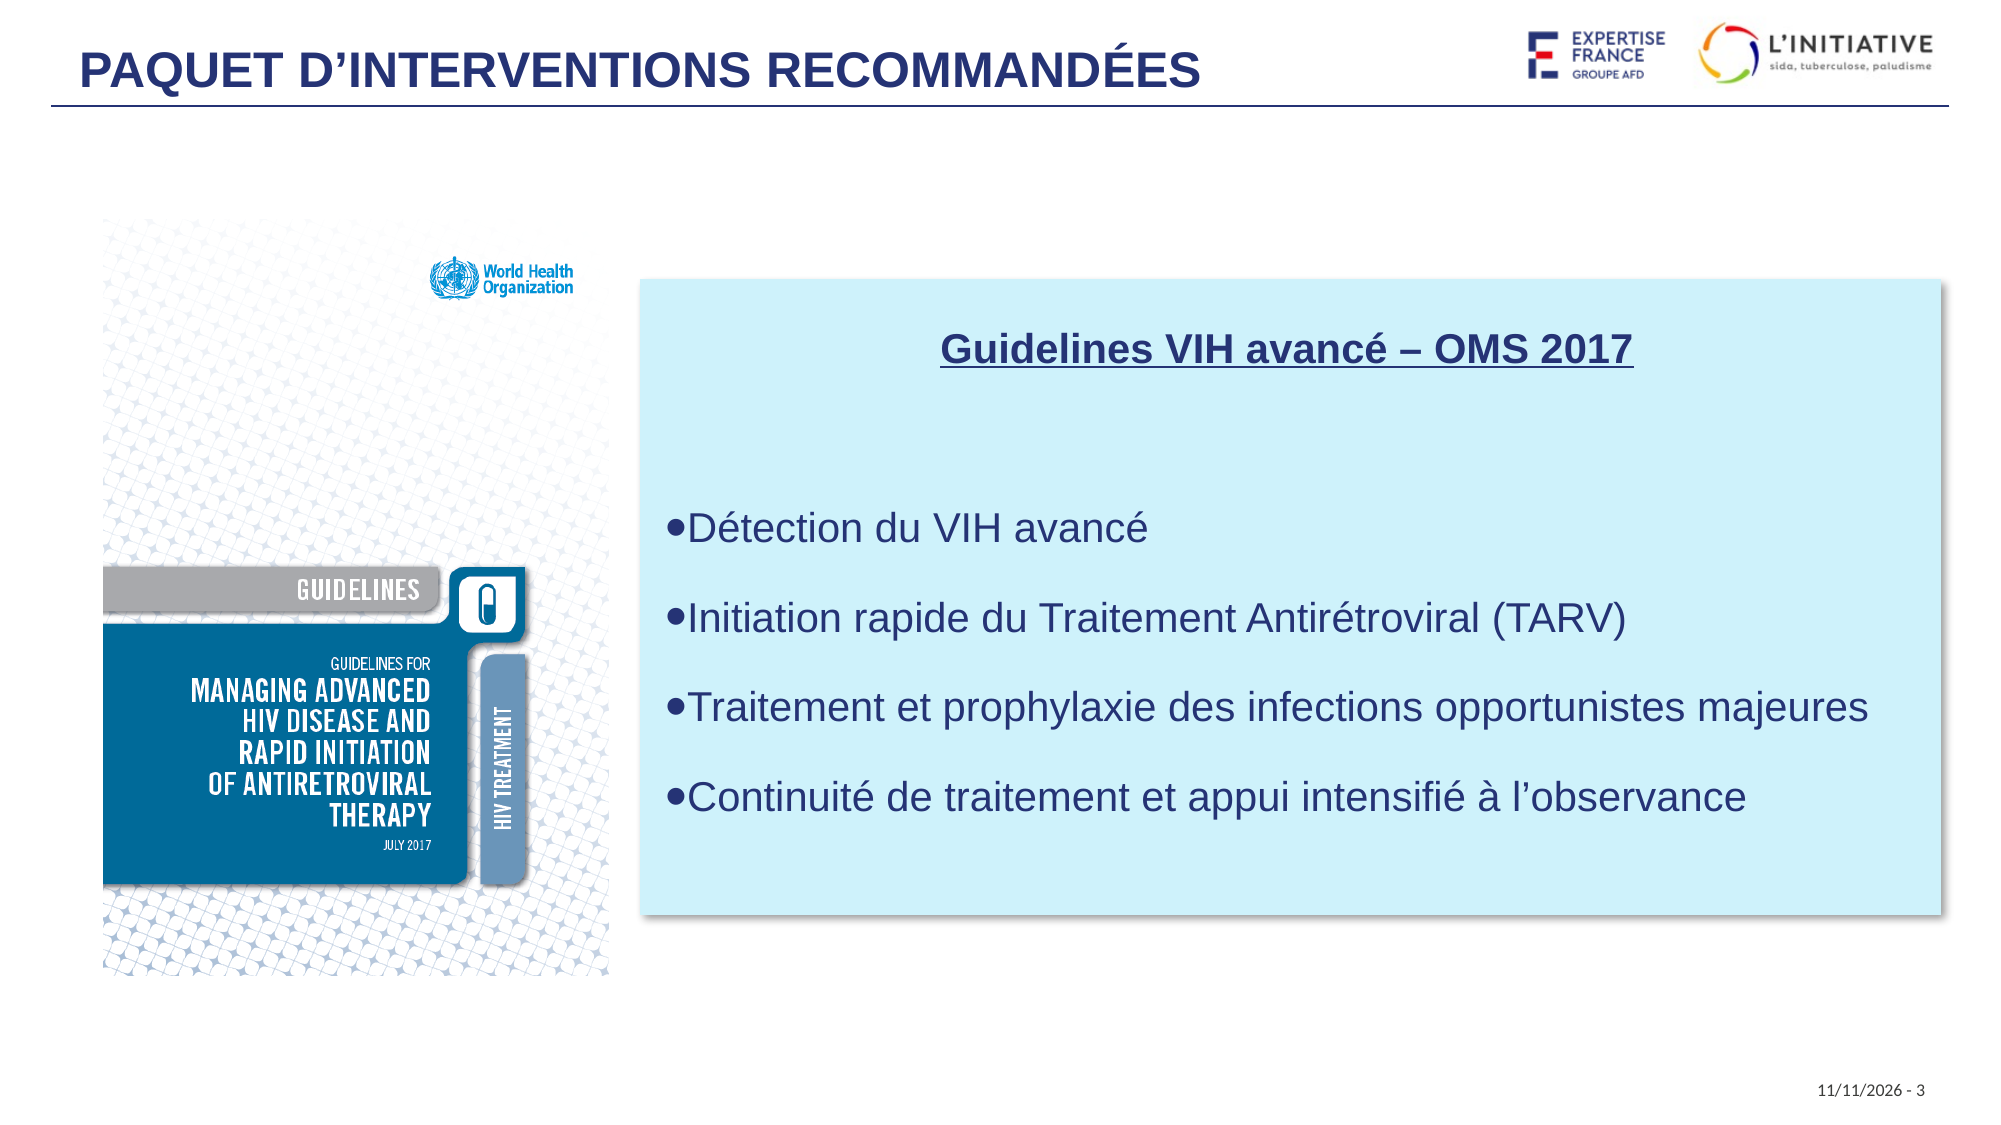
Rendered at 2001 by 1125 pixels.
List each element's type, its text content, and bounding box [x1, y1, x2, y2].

picture [391, 773, 402, 794]
picture [460, 577, 515, 632]
picture [255, 741, 267, 763]
picture [403, 710, 413, 731]
picture [418, 741, 423, 763]
picture [210, 773, 221, 794]
picture [272, 741, 282, 763]
picture [387, 710, 398, 731]
picture [388, 804, 400, 826]
picture [316, 679, 327, 701]
picture [242, 679, 253, 701]
picture [289, 710, 299, 731]
picture [274, 773, 285, 794]
picture [311, 710, 321, 731]
picture [245, 710, 255, 731]
picture [389, 679, 399, 701]
picture [418, 710, 429, 731]
picture [358, 679, 369, 701]
picture [381, 741, 392, 763]
picture [260, 773, 270, 794]
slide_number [742, 1058, 1940, 1119]
picture [374, 804, 385, 826]
picture [211, 679, 223, 701]
picture [403, 741, 413, 763]
picture [345, 679, 357, 701]
picture [344, 804, 355, 826]
picture [423, 741, 428, 763]
picture [1514, 0, 1956, 106]
picture [311, 773, 320, 794]
title Paquet d’interventions RECOMMANDéeS [50, 16, 1950, 107]
picture [422, 773, 430, 794]
picture [379, 679, 384, 701]
picture [266, 710, 278, 731]
picture [244, 773, 255, 794]
picture [324, 773, 334, 794]
picture [353, 710, 363, 729]
picture [360, 804, 369, 826]
picture [369, 710, 378, 731]
picture [295, 679, 305, 701]
picture [374, 679, 379, 701]
picture [338, 710, 350, 731]
picture [405, 679, 413, 701]
picture [296, 773, 307, 794]
picture [330, 804, 341, 826]
picture [228, 679, 237, 701]
picture [325, 710, 334, 731]
picture [193, 679, 208, 701]
picture [404, 804, 414, 826]
picture [103, 219, 609, 976]
picture [280, 679, 289, 701]
picture [338, 773, 349, 794]
picture [332, 679, 342, 701]
picture [419, 804, 430, 826]
picture [405, 773, 417, 794]
picture [325, 741, 334, 763]
picture [257, 679, 267, 701]
text_box [640, 279, 1941, 915]
picture [368, 773, 378, 794]
picture [226, 773, 235, 794]
picture [368, 741, 379, 763]
picture [241, 741, 252, 763]
list Guidelines VIH avancé – OMS 2017 Détection du VIH avancé Initiation rapide du Traitement Antirétroviral (TARV) Traitement et prophylaxie des infections opportunistes majeures Continuité de traitement et appui intensifié à l’observance [650, 319, 1925, 837]
picture [347, 741, 358, 763]
picture [418, 679, 429, 701]
picture [353, 773, 364, 794]
picture [295, 741, 306, 763]
